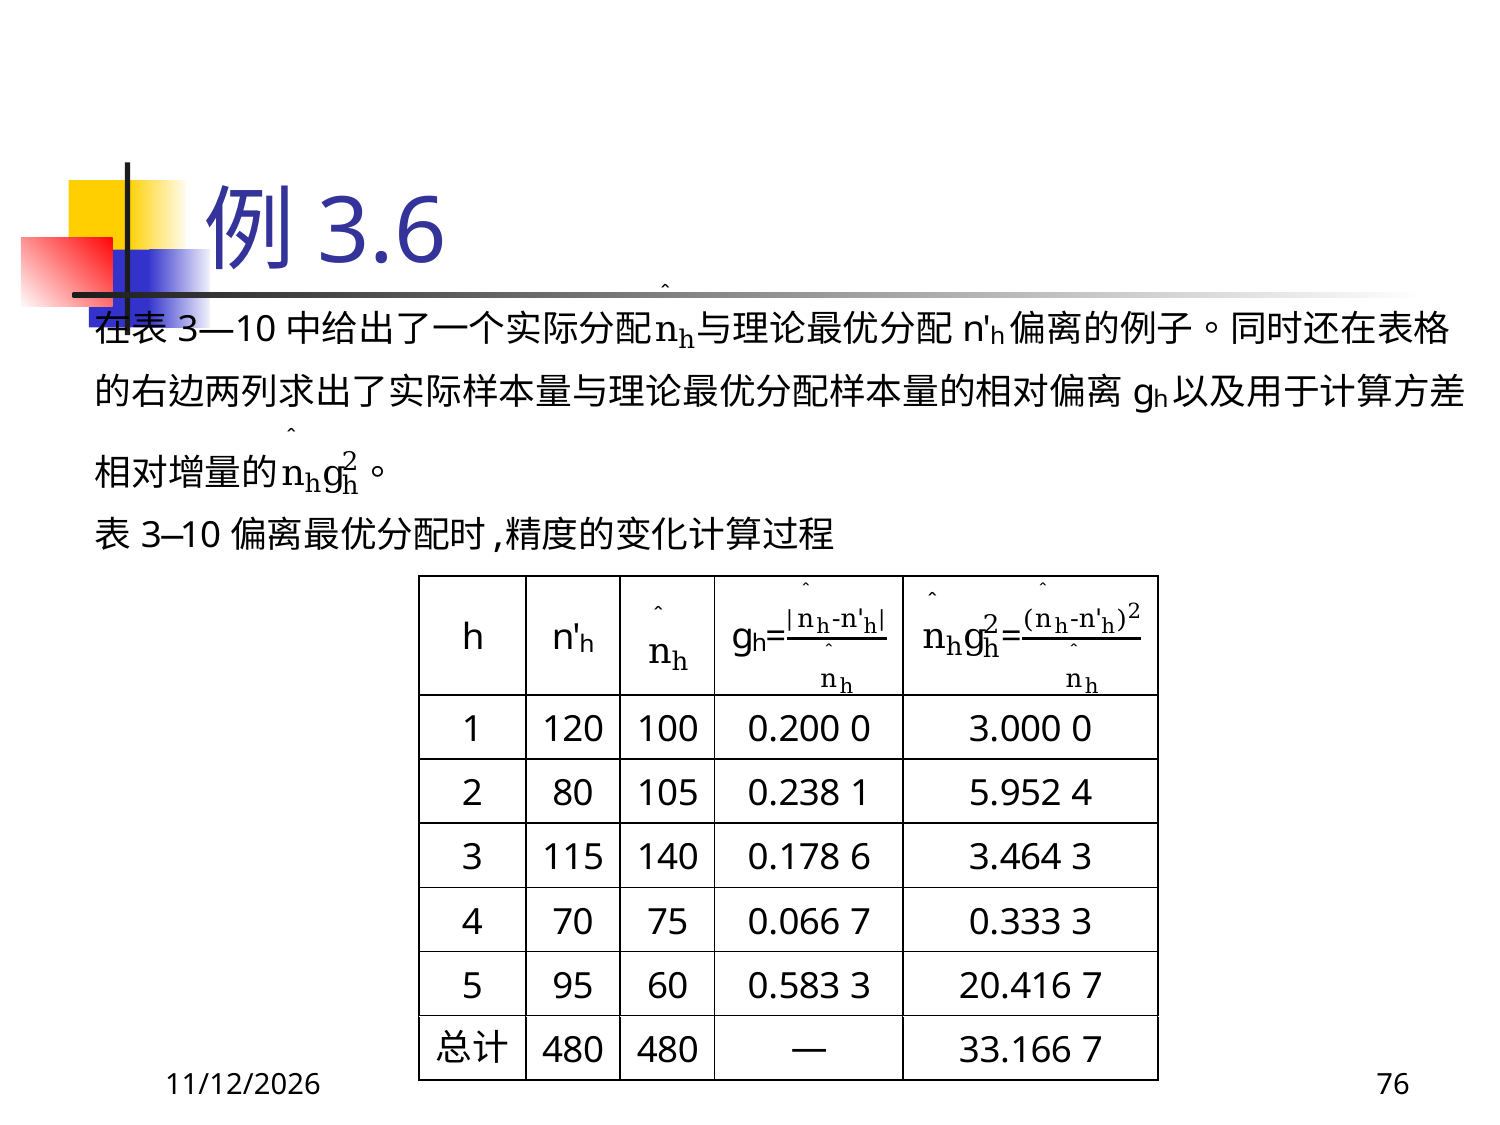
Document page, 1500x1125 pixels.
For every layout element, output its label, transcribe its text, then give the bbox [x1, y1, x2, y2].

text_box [77, 277, 1500, 1125]
title 例3.6 [188, 101, 1468, 276]
